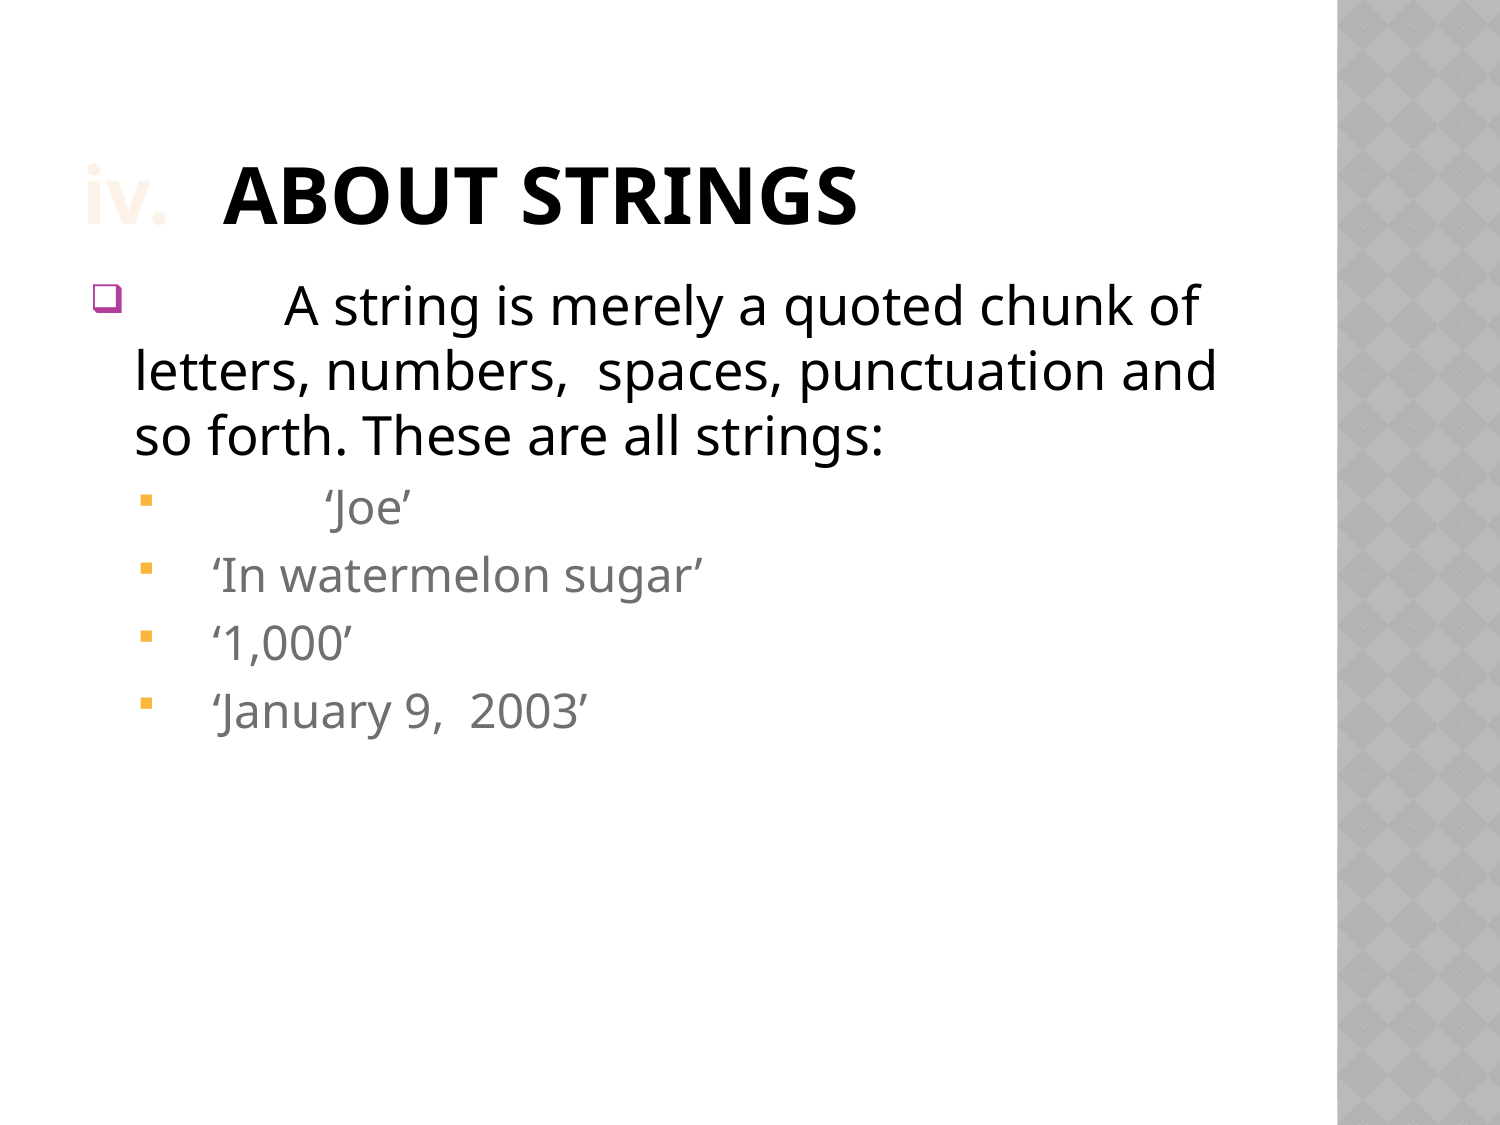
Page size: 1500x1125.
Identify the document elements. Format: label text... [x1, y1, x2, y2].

list A string is merely a quoted chunk of letters, numbers, spaces, punctuation and so forth. These are all strings: ‘Joe’ ‘In watermelon sugar’ ‘1,000’ ‘January 9, 2003’ [75, 264, 1263, 1059]
title About Strings [75, 52, 1263, 240]
